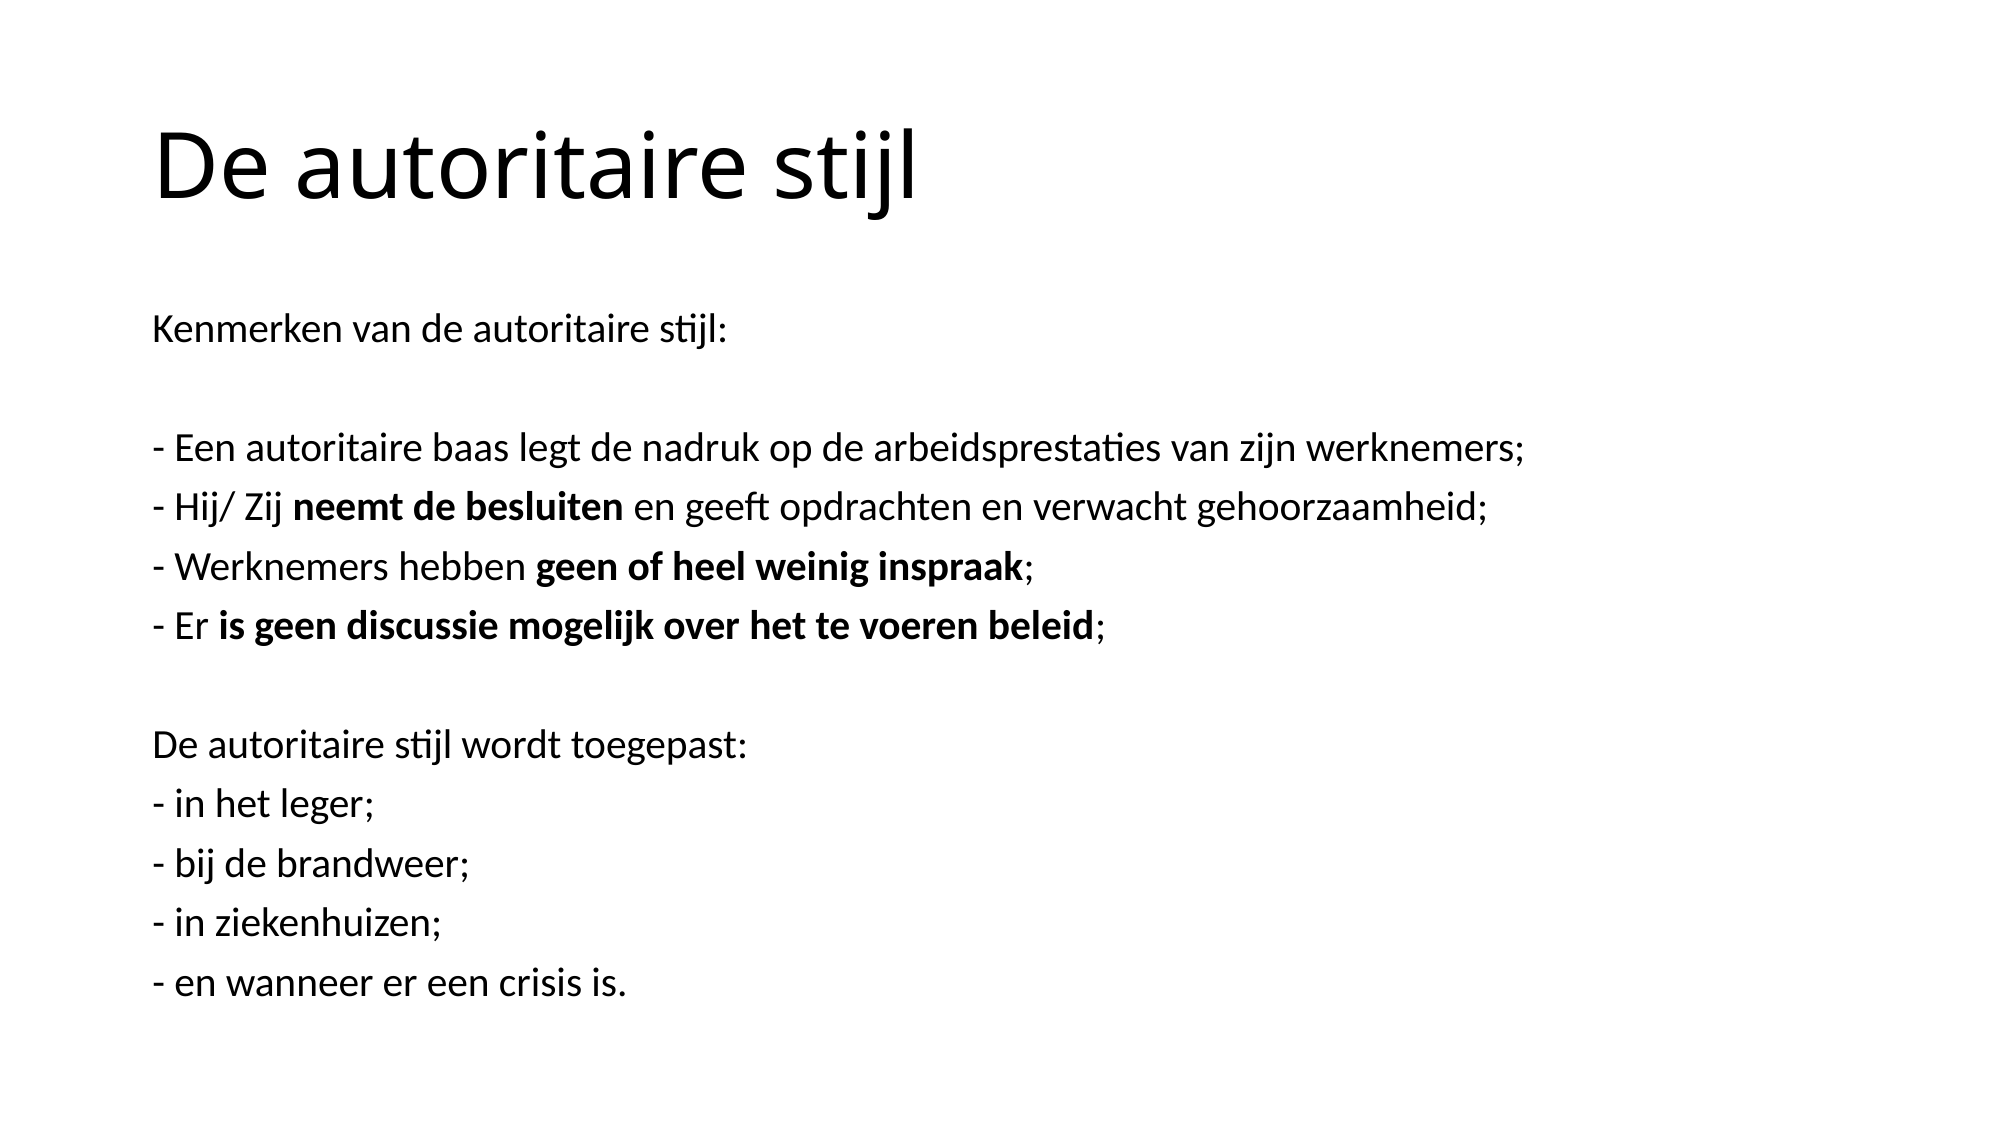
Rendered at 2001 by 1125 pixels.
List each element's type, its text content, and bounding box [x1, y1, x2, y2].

list Kenmerken van de autoritaire stijl: - Een autoritaire baas legt de nadruk op de arbeidsprestaties van zijn werknemers; - Hij/ Zij neemt de besluiten en geeft opdrachten en verwacht gehoorzaamheid; - Werknemers hebben geen of heel weinig inspraak; - Er is geen discussie mogelijk over het te voeren beleid; De autoritaire stijl wordt toegepast: - in het leger; - bij de brandweer; - in ziekenhuizen; - en wanneer er een crisis is. [137, 299, 1863, 1014]
title De autoritaire stijl [137, 59, 1863, 278]
